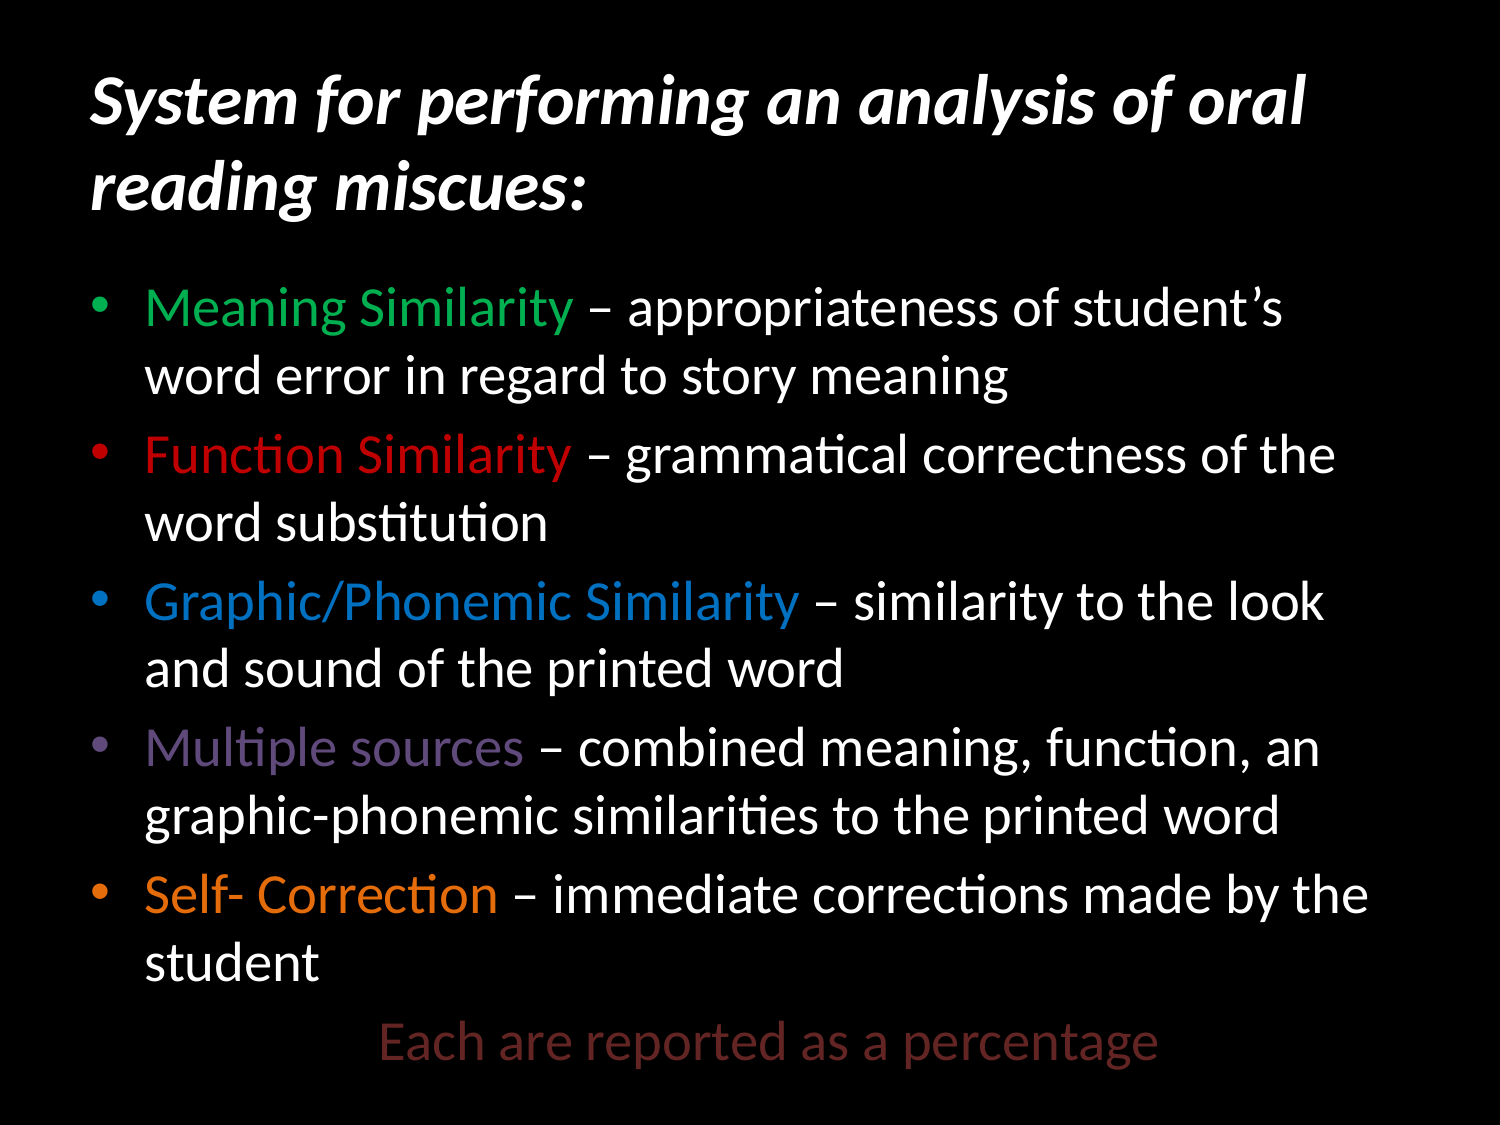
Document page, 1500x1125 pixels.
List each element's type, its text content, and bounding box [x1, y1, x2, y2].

title System for performing an analysis of oral reading miscues: [75, 45, 1425, 233]
list Meaning Similarity – appropriateness of student’s word error in regard to story meaning Function Similarity – grammatical correctness of the word substitution Graphic/Phonemic Similarity – similarity to the look and sound of the printed word Multiple sources – combined meaning, function, an graphic-phonemic similarities to the printed word Self- Correction – immediate corrections made by the student Each are reported as a percentage [75, 262, 1425, 1088]
